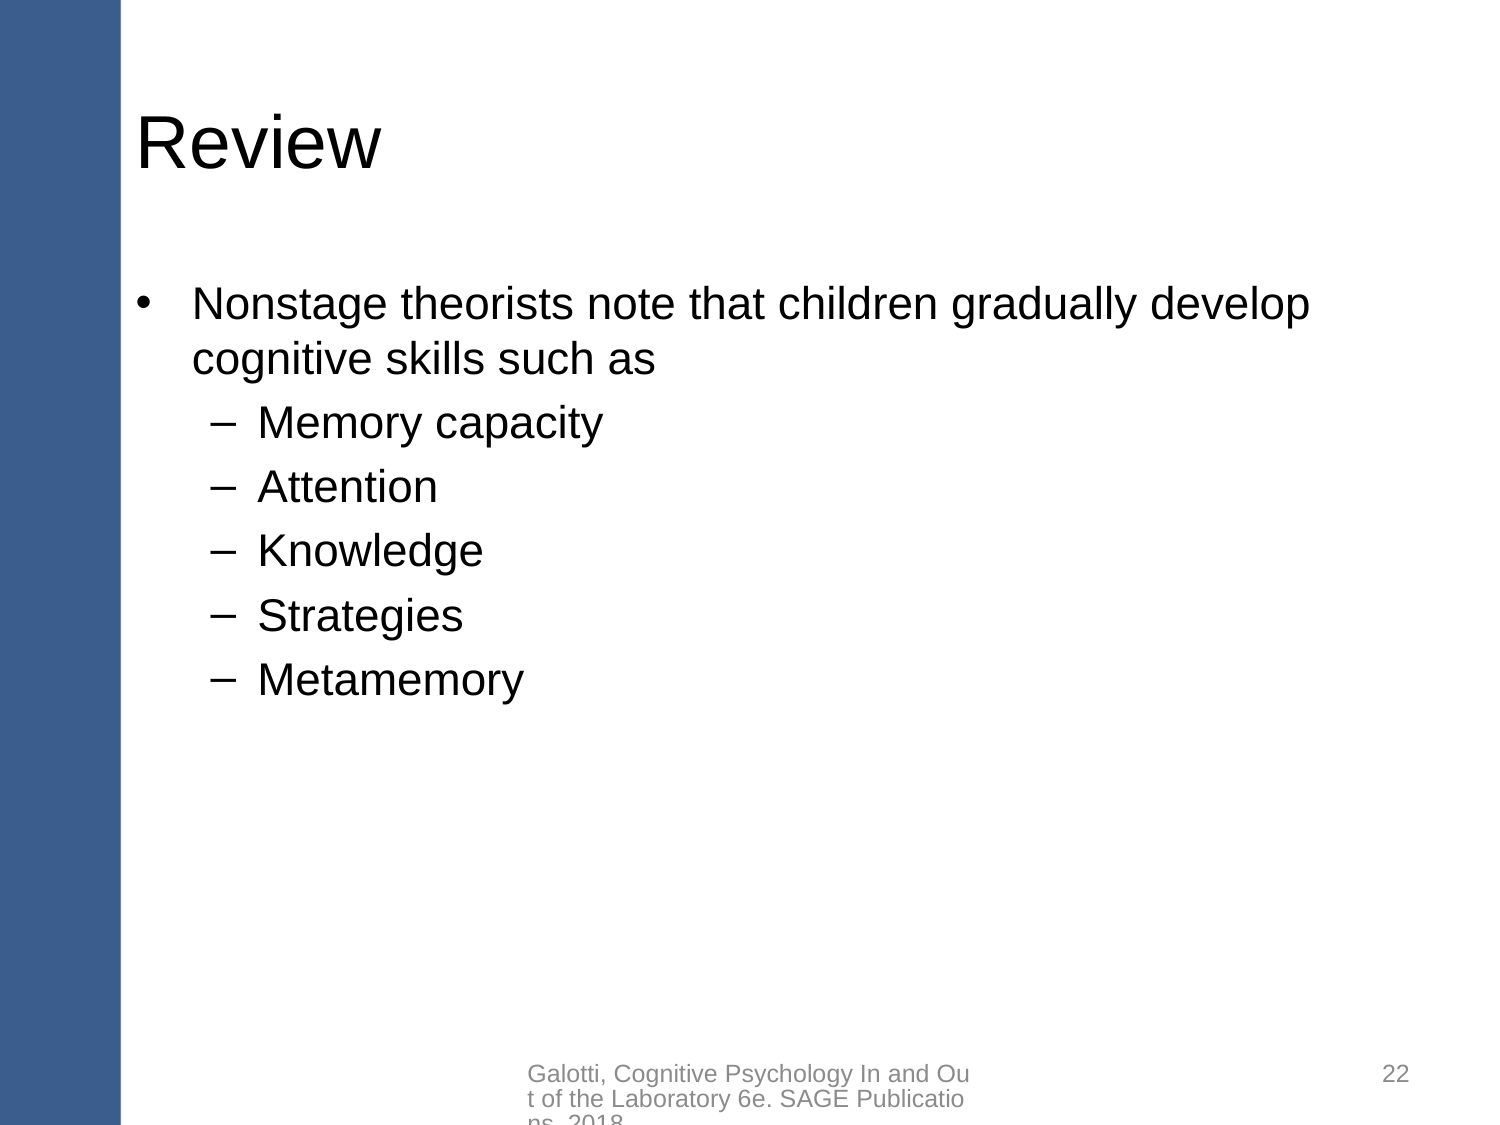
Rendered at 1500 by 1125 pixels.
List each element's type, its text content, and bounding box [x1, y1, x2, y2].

footer Galotti, Cognitive Psychology In and Out of the Laboratory 6e. SAGE Publications, 2018. [512, 1042, 988, 1103]
picture [0, 0, 1500, 1125]
list Nonstage theorists note that children gradually develop cognitive skills such as Memory capacity Attention Knowledge Strategies Metamemory [120, 266, 1471, 1009]
slide_number 22 [1074, 1042, 1425, 1103]
title Review [120, 44, 1471, 233]
